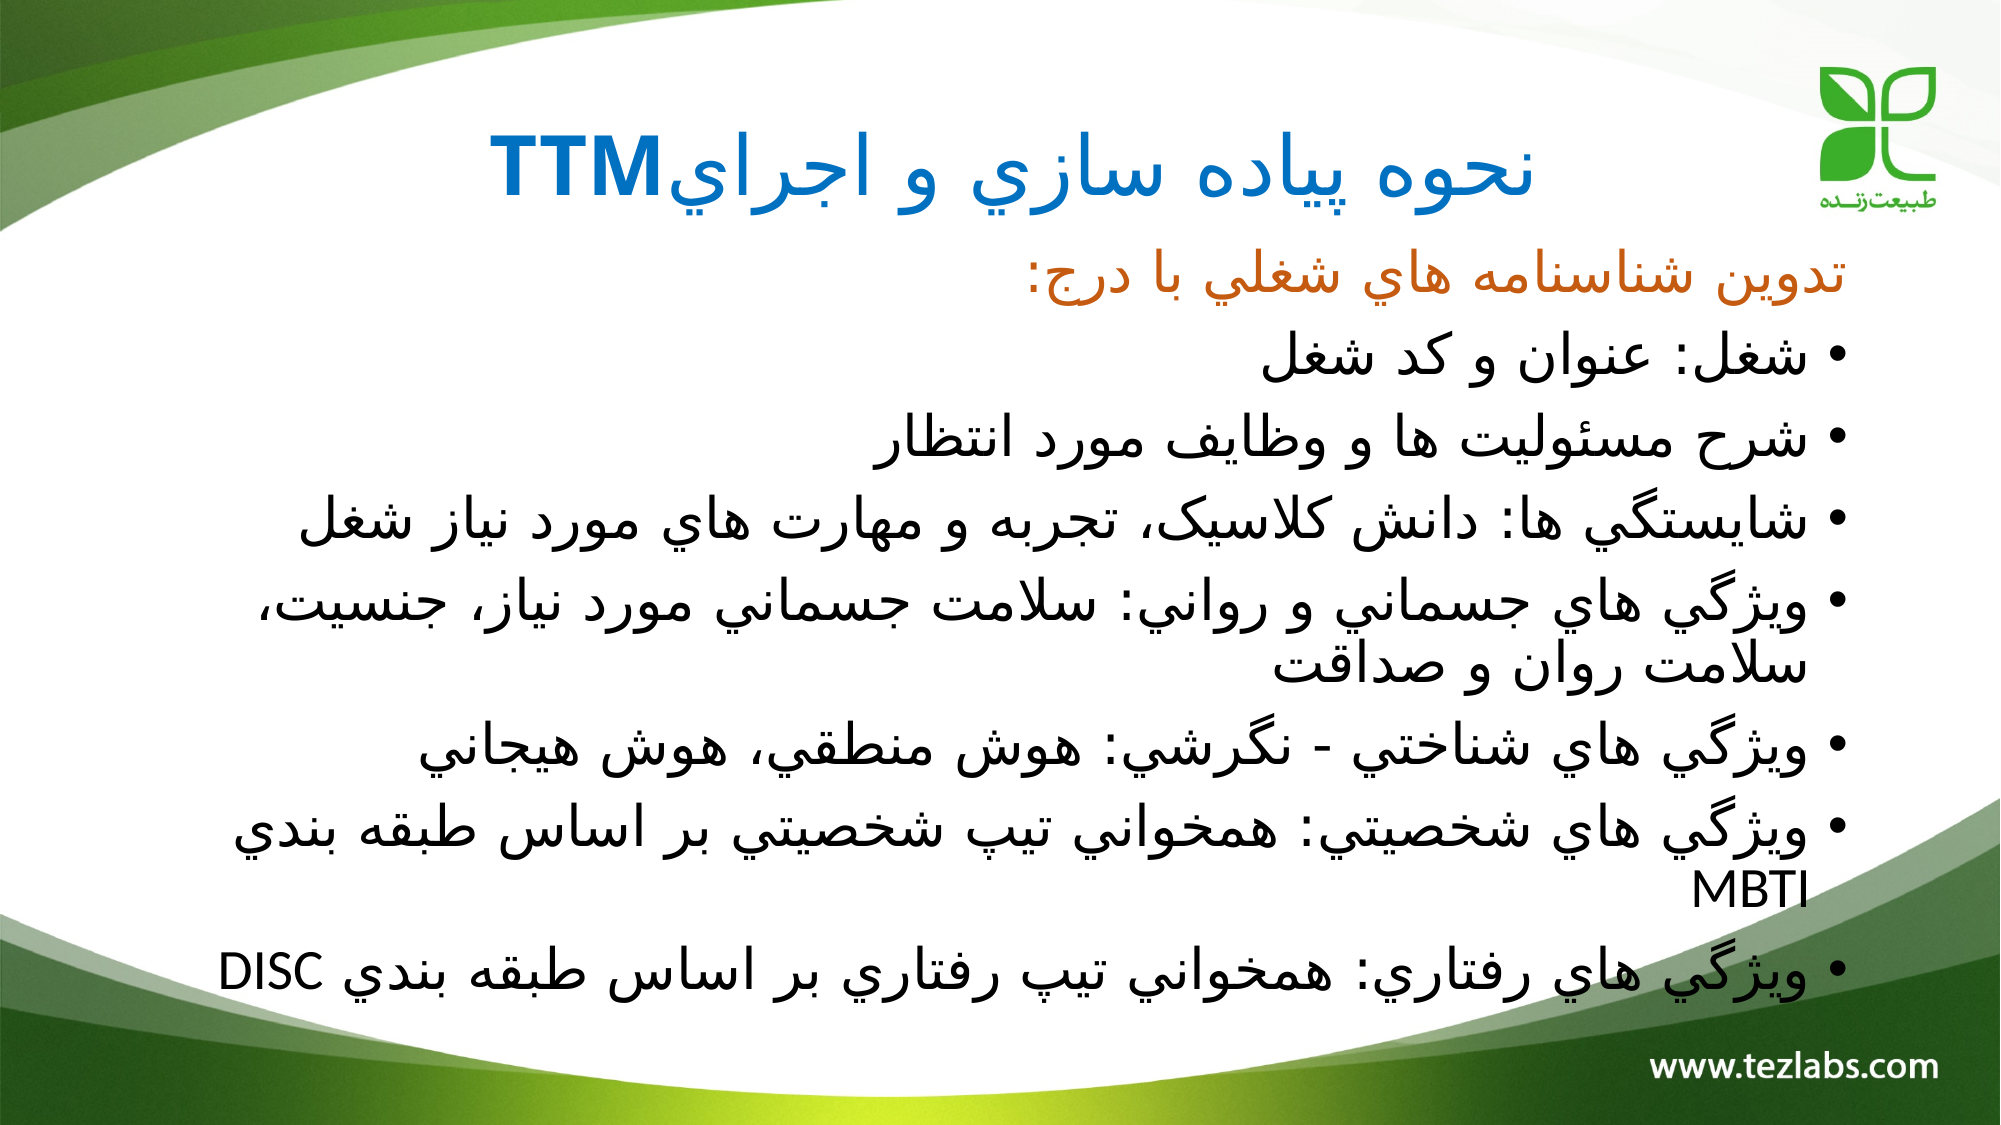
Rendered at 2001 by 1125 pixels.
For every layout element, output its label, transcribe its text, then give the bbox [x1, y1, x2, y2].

title نحوه پياده سازي و اجرايTTM [137, 59, 1863, 236]
list تدوين شناسنامه هاي شغلي با درج: شغل: عنوان و کد شغل شرح مسئوليت ها و وظايف مورد انتظار شايستگي ها: دانش کلاسيک، تجربه و مهارت هاي مورد نياز شغل ويژگي هاي جسماني و رواني: سلامت جسماني مورد نياز، جنسيت، سلامت روان و صداقت ويژگي هاي شناختي - نگرشي: هوش منطقي، هوش هيجاني ويژگي هاي شخصيتي: همخواني تيپ شخصيتي بر اساس طبقه بندي MBTI ويژگي هاي رفتاري: همخواني تيپ رفتاري بر اساس طبقه بندي DISC [137, 236, 1863, 1014]
picture [0, 0, 2000, 1125]
